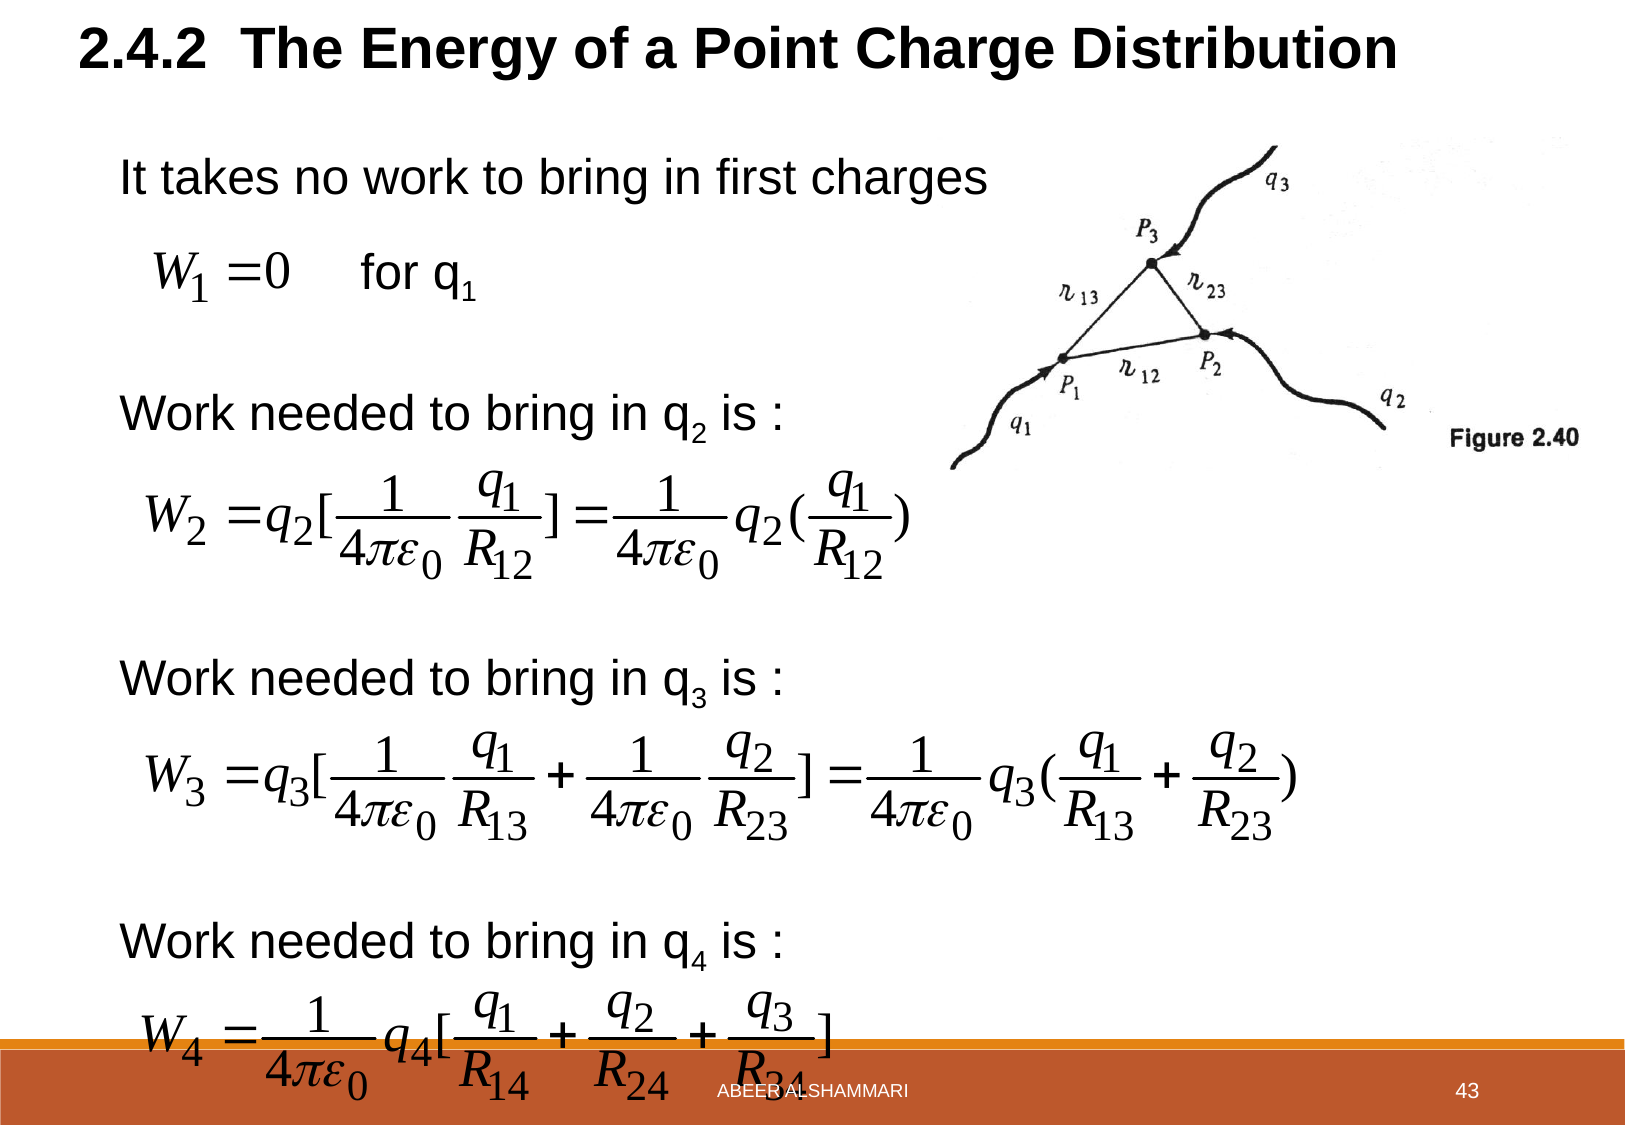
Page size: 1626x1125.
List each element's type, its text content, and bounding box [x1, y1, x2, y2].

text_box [143, 710, 1304, 847]
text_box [143, 449, 916, 586]
text_box 2.4.2 The Energy of a Point Charge Distribution [63, 2, 1415, 88]
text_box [151, 242, 295, 308]
text_box Work needed to bring in q2 is : [104, 373, 801, 457]
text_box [139, 970, 837, 1107]
slide_number 43 [1319, 1059, 1495, 1120]
text_box It takes no work to bring in first charges [103, 137, 935, 212]
text_box Work needed to bring in q4 is : [104, 901, 801, 985]
footer Abeer Alshammari [491, 1059, 1135, 1120]
text_box for q1 [345, 231, 492, 315]
text_box Work needed to bring in q3 is : [104, 638, 801, 722]
picture [937, 136, 1589, 471]
